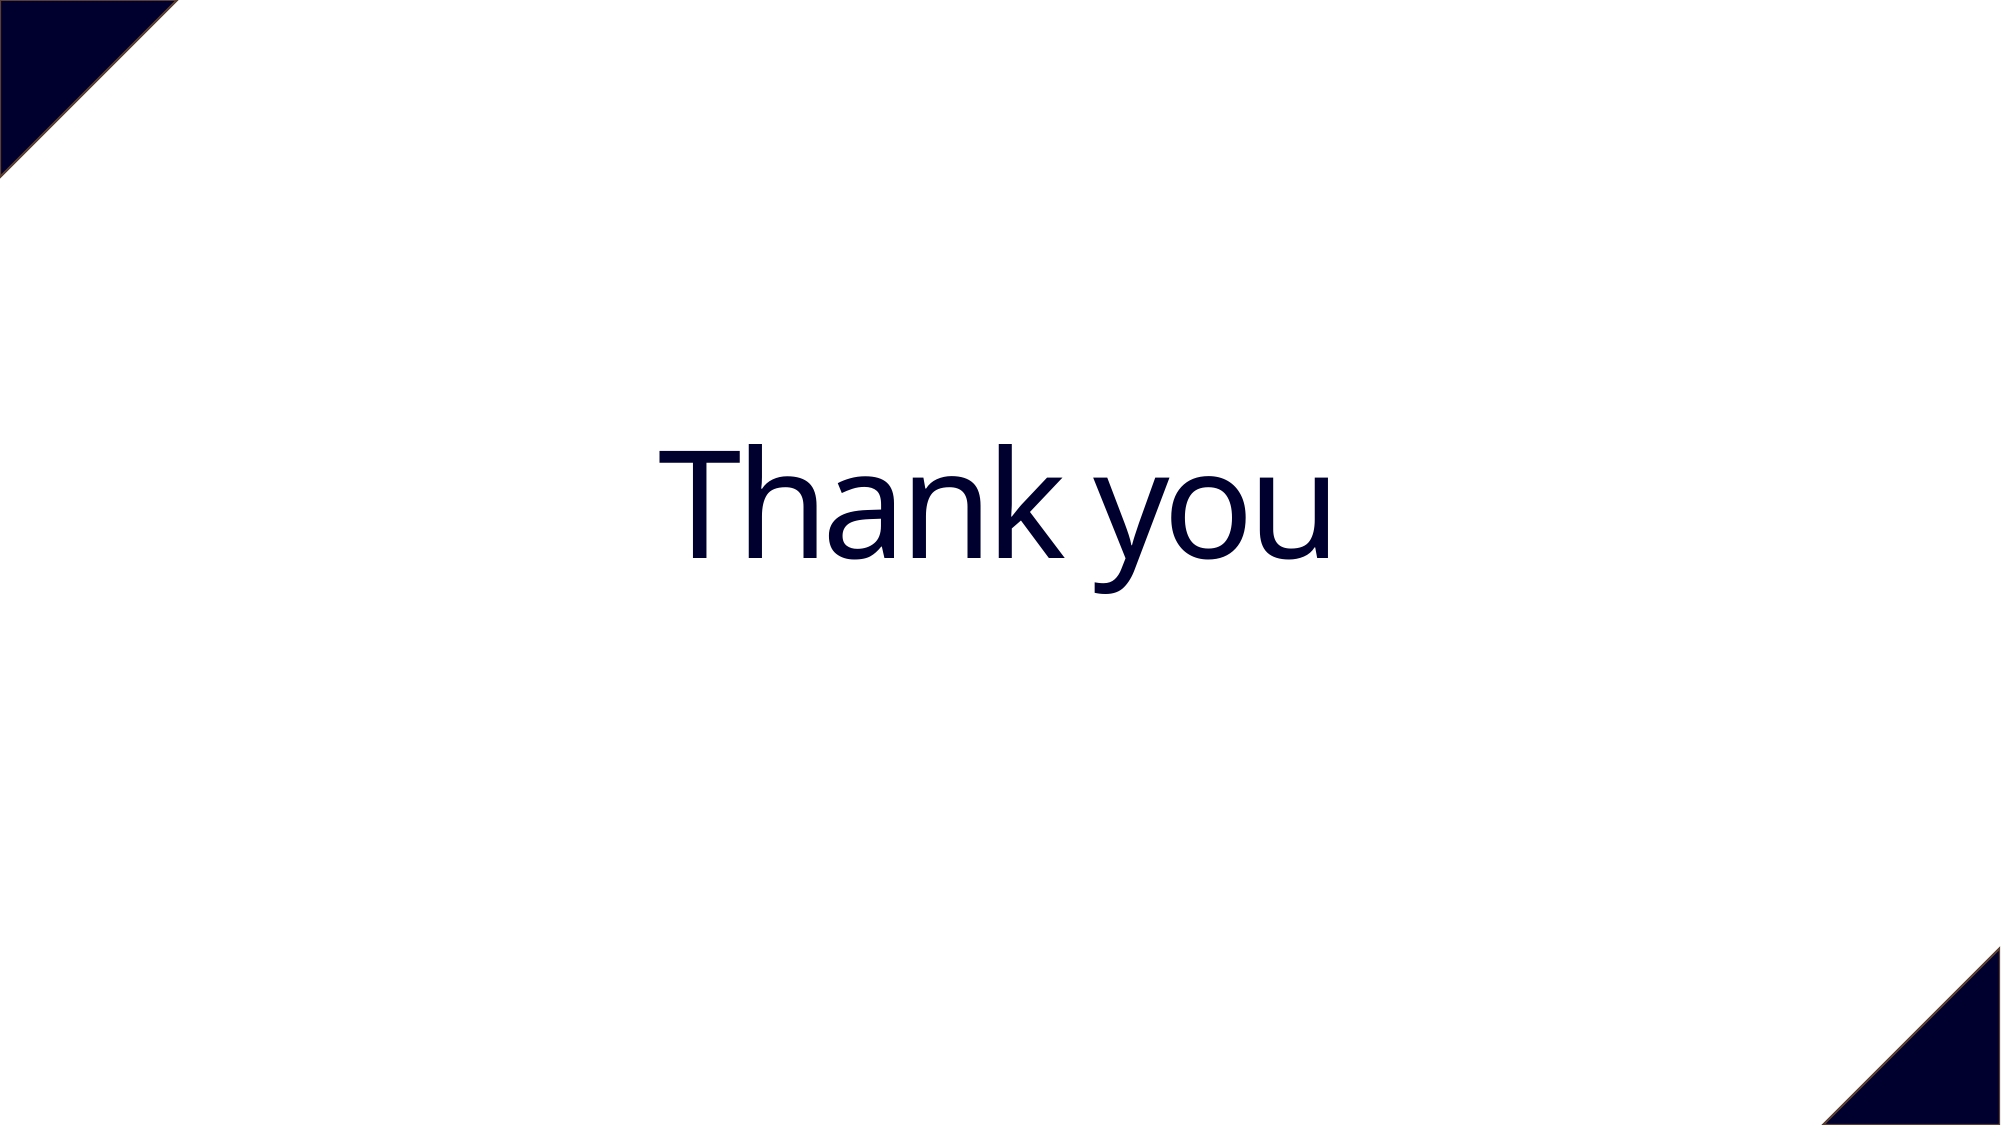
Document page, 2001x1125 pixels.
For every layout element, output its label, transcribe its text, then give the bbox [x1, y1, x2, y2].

text_box Thank you [643, 401, 1356, 597]
